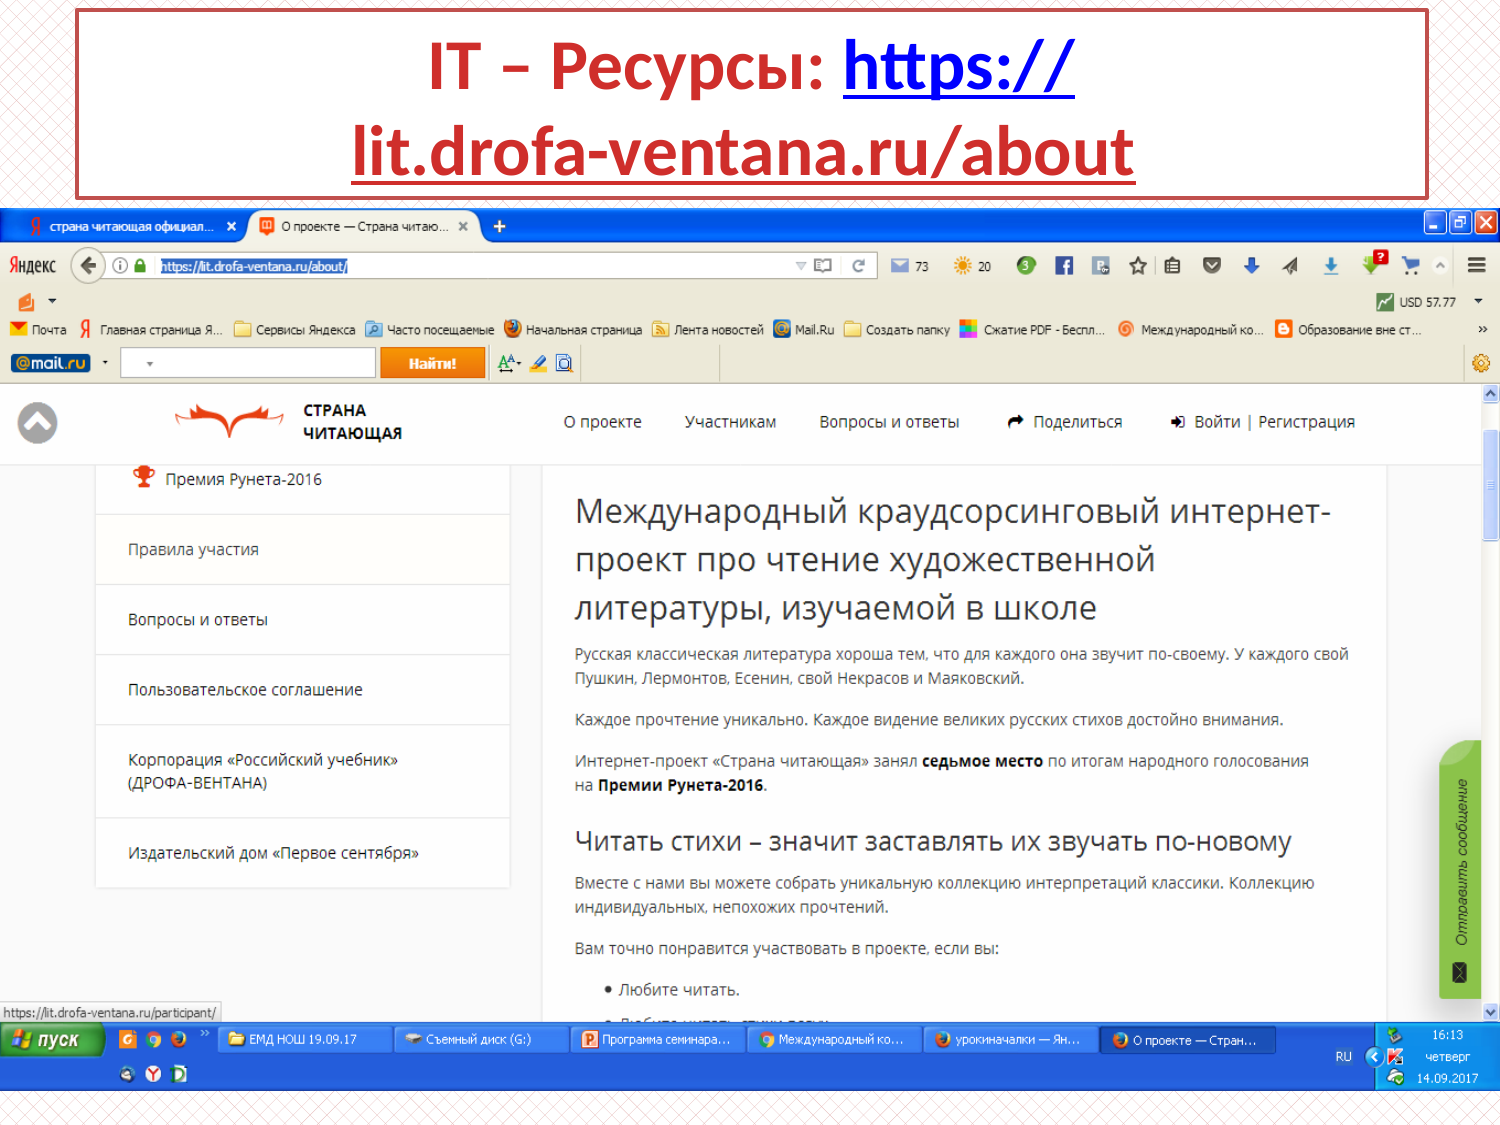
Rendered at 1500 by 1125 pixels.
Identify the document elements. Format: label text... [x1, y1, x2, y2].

title IT – Ресурсы: https://lit.drofa-ventana.ru/about [75, 8, 1429, 200]
picture [0, 207, 1500, 1091]
